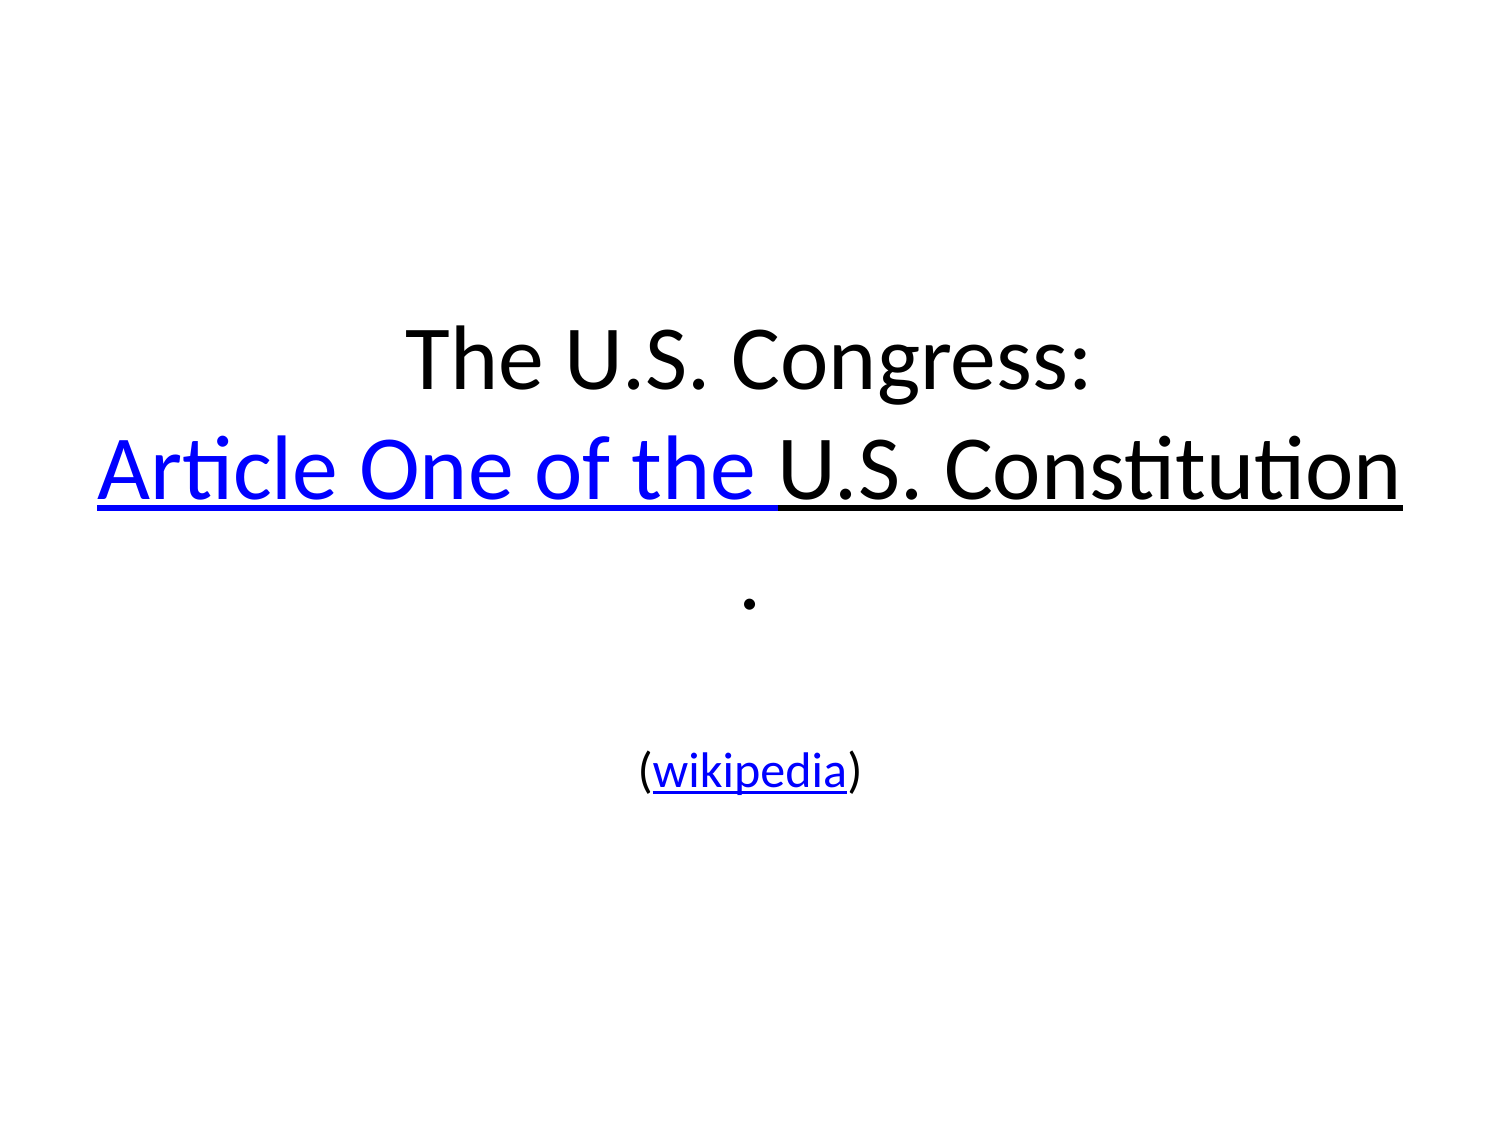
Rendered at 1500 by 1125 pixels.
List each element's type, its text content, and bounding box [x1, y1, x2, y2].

title The U.S. Congress: Article One of the U.S. Constitution. (wikipedia) [74, 44, 1426, 1051]
